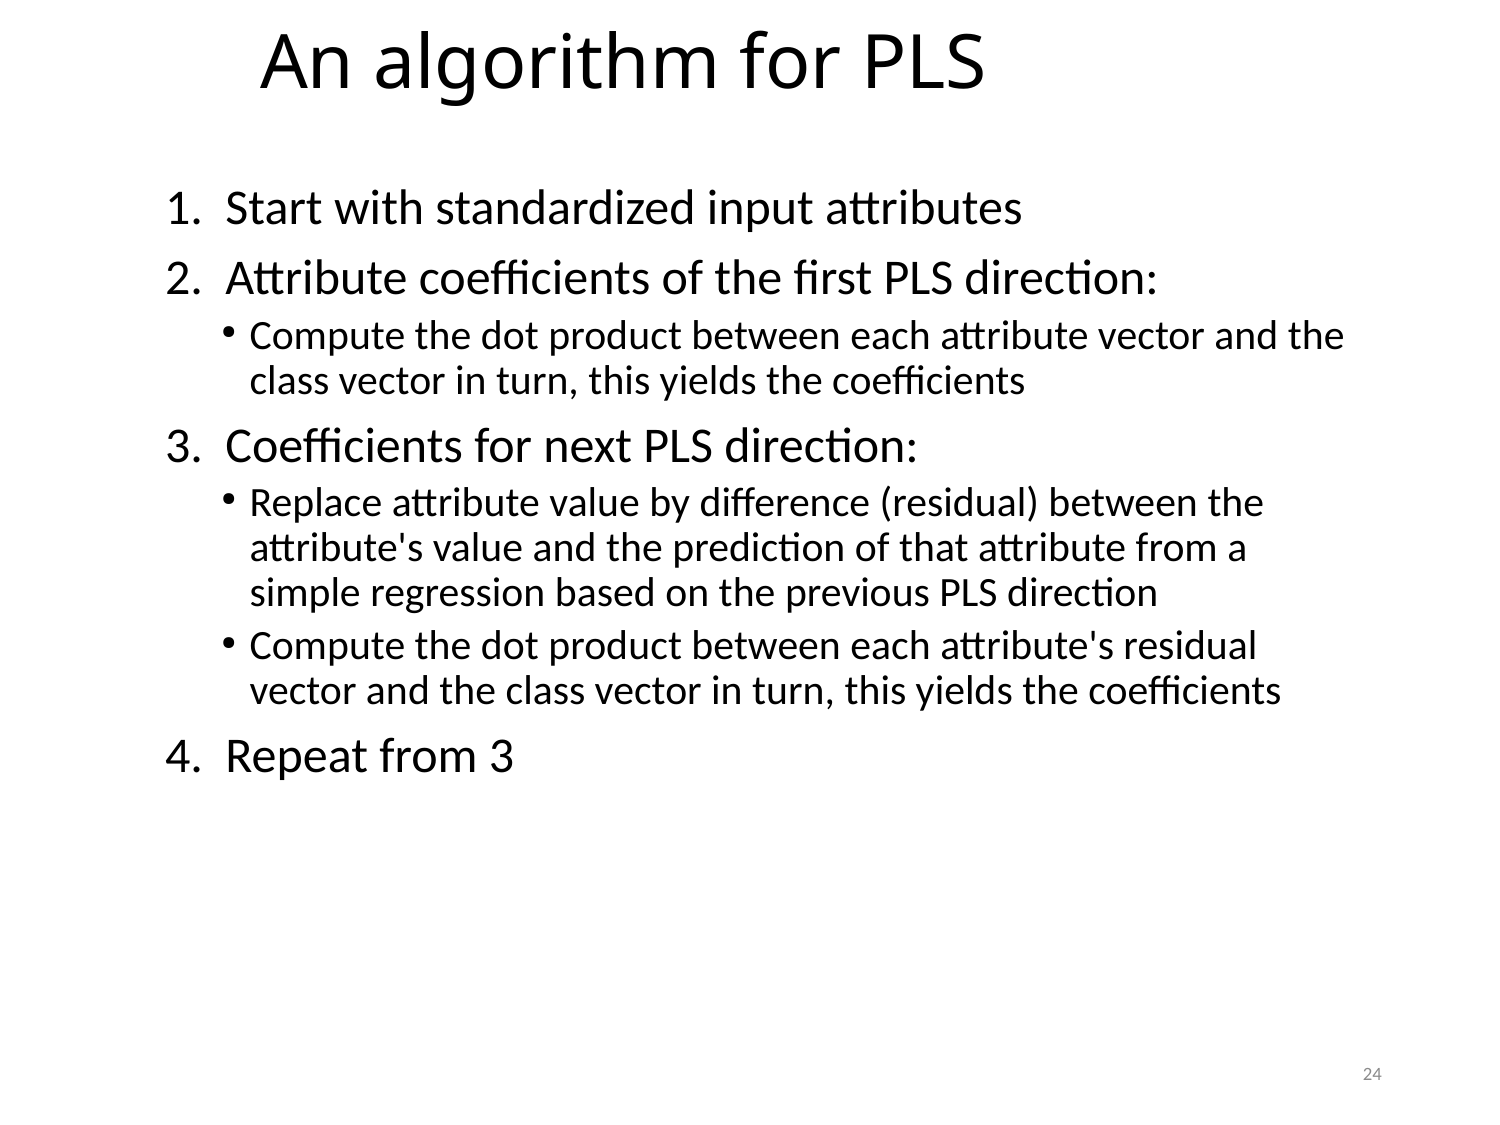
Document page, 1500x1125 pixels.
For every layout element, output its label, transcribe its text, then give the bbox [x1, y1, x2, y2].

slide_number 24 [1059, 1042, 1397, 1103]
list Start with standardized input attributes Attribute coefficients of the first PLS direction: Compute the dot product between each attribute vector and the class vector in turn, this yields the coefficients Coefficients for next PLS direction: Replace attribute value by difference (residual) between the attribute's value and the prediction of that attribute from a simple regression based on the previous PLS direction Compute the dot product between each attribute's residual vector and the class vector in turn, this yields the coefficients Repeat from 3 [150, 174, 1380, 968]
title An algorithm for PLS [245, 0, 1500, 159]
